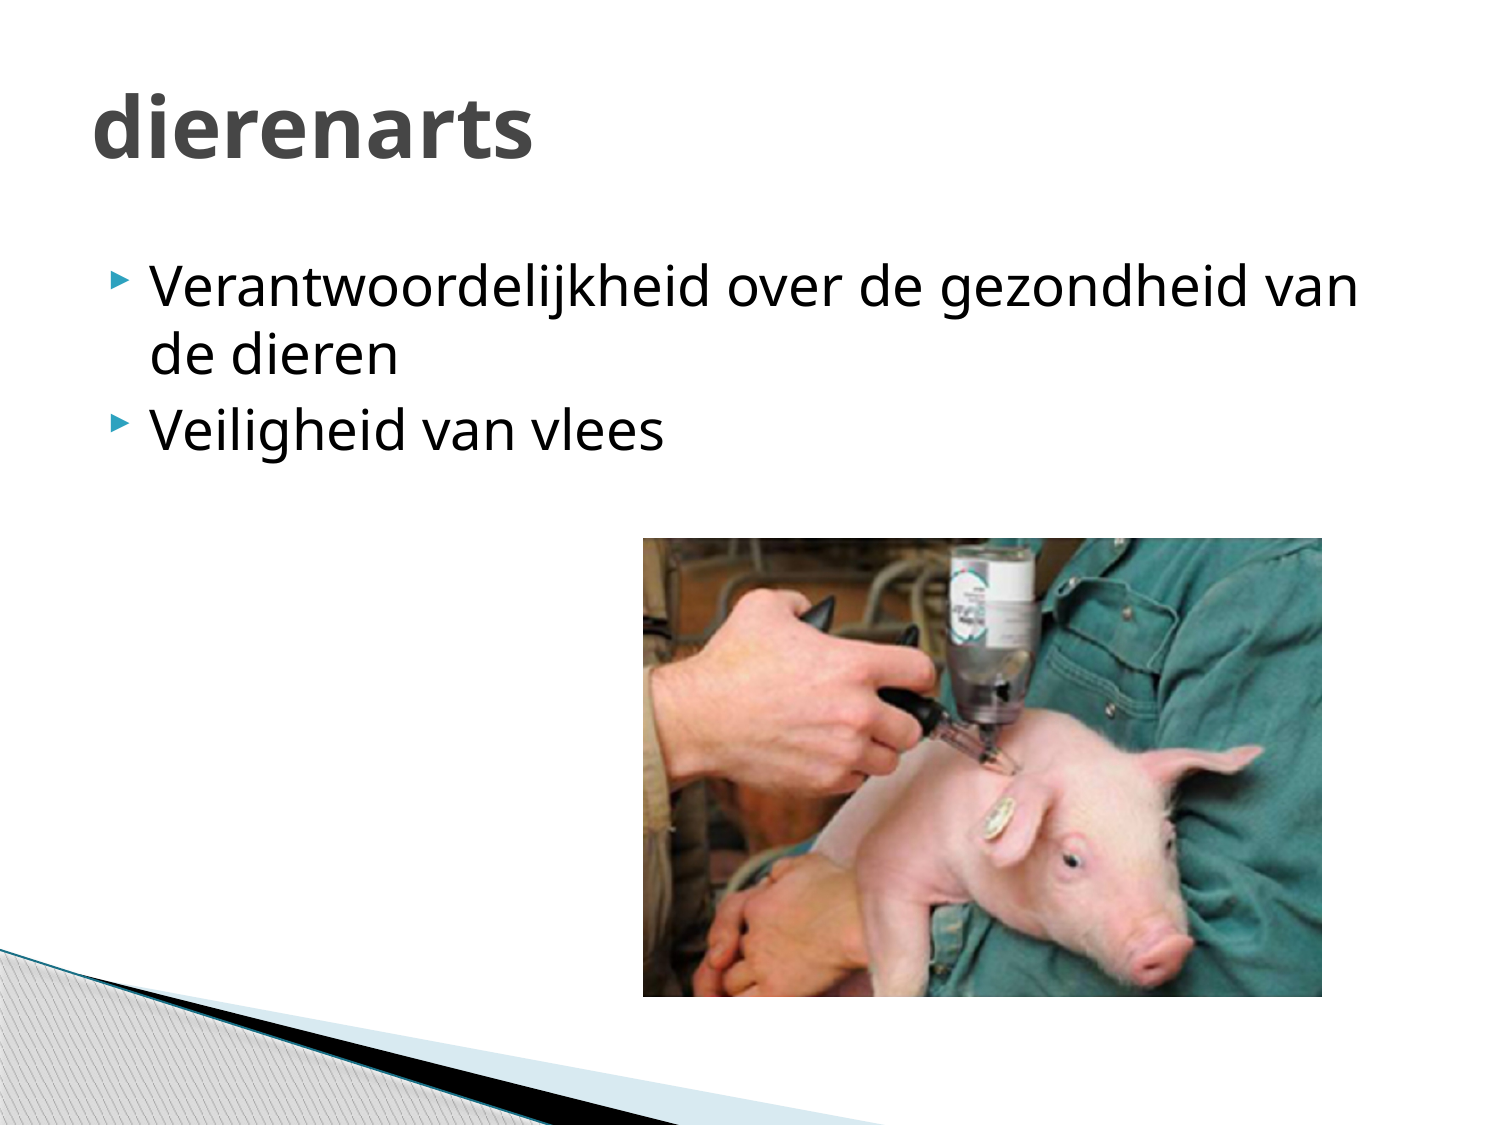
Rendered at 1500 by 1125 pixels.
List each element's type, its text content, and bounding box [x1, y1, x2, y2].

list Verantwoordelijkheid over de gezondheid van de dieren Veiligheid van vlees [75, 243, 1425, 986]
title dierenarts [76, 30, 1427, 219]
picture [643, 538, 1322, 997]
